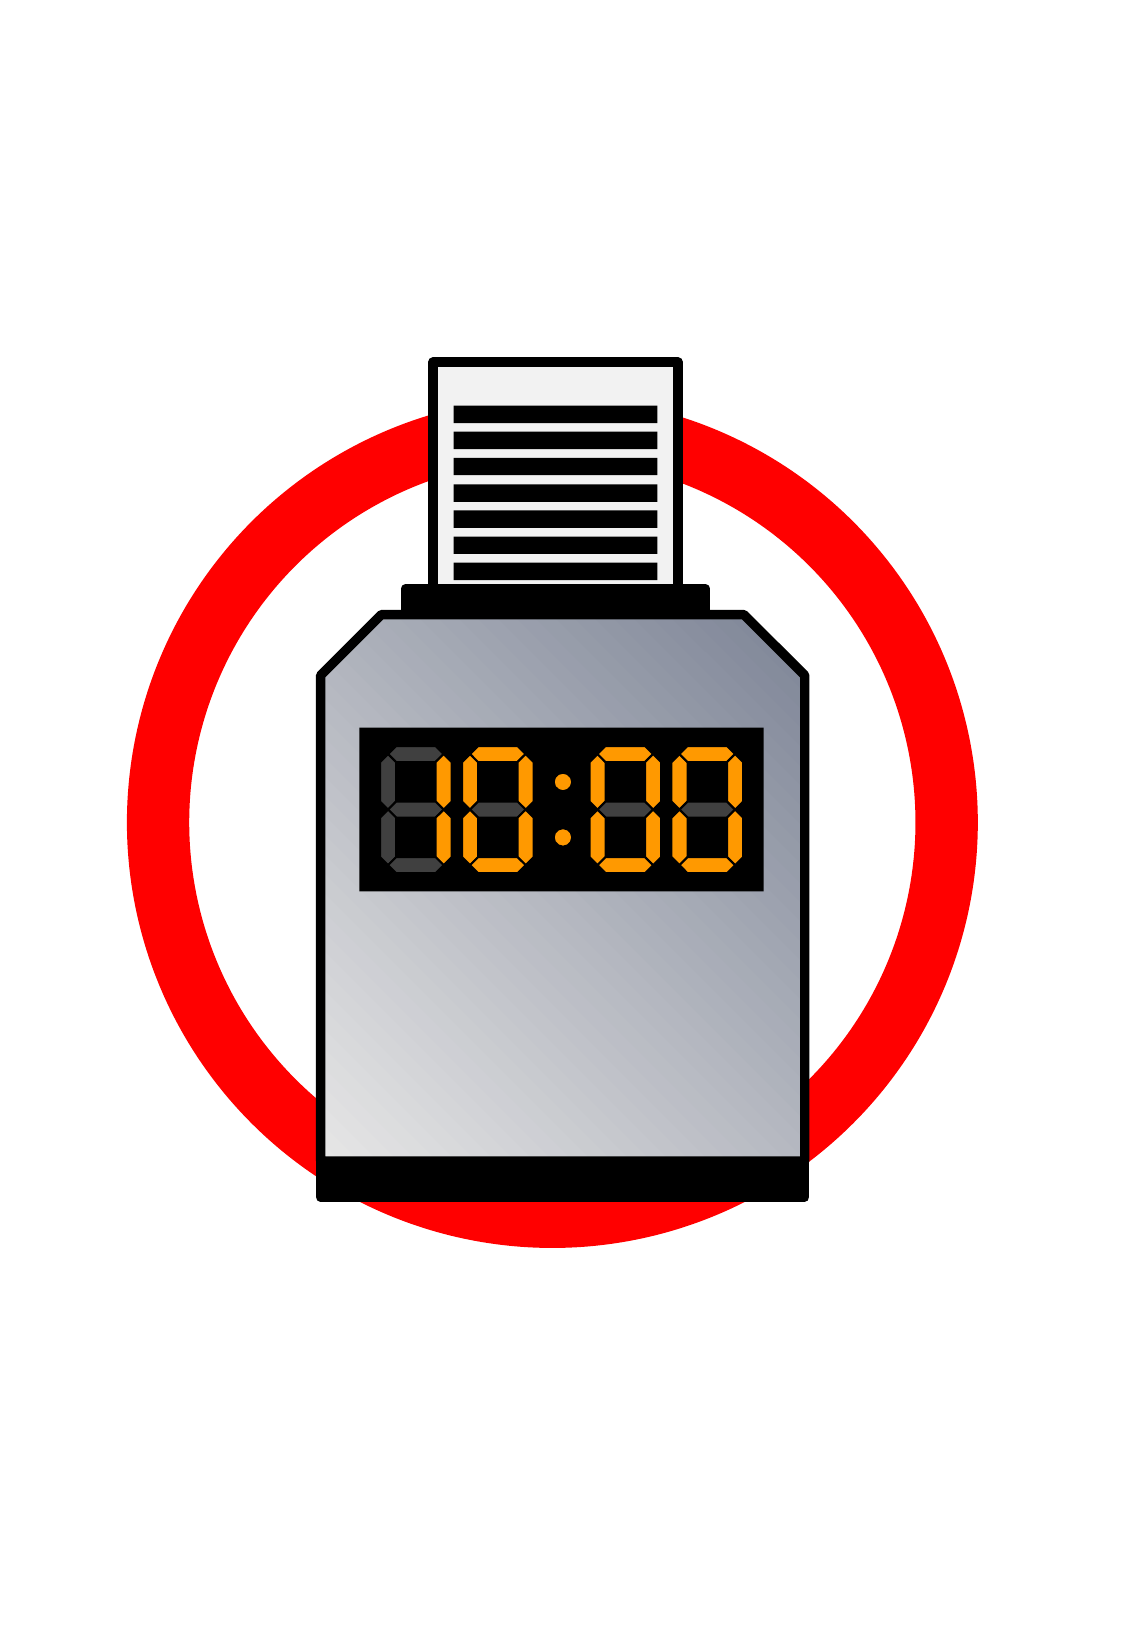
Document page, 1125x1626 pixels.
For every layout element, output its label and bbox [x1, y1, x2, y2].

text_box [126, 361, 979, 1249]
